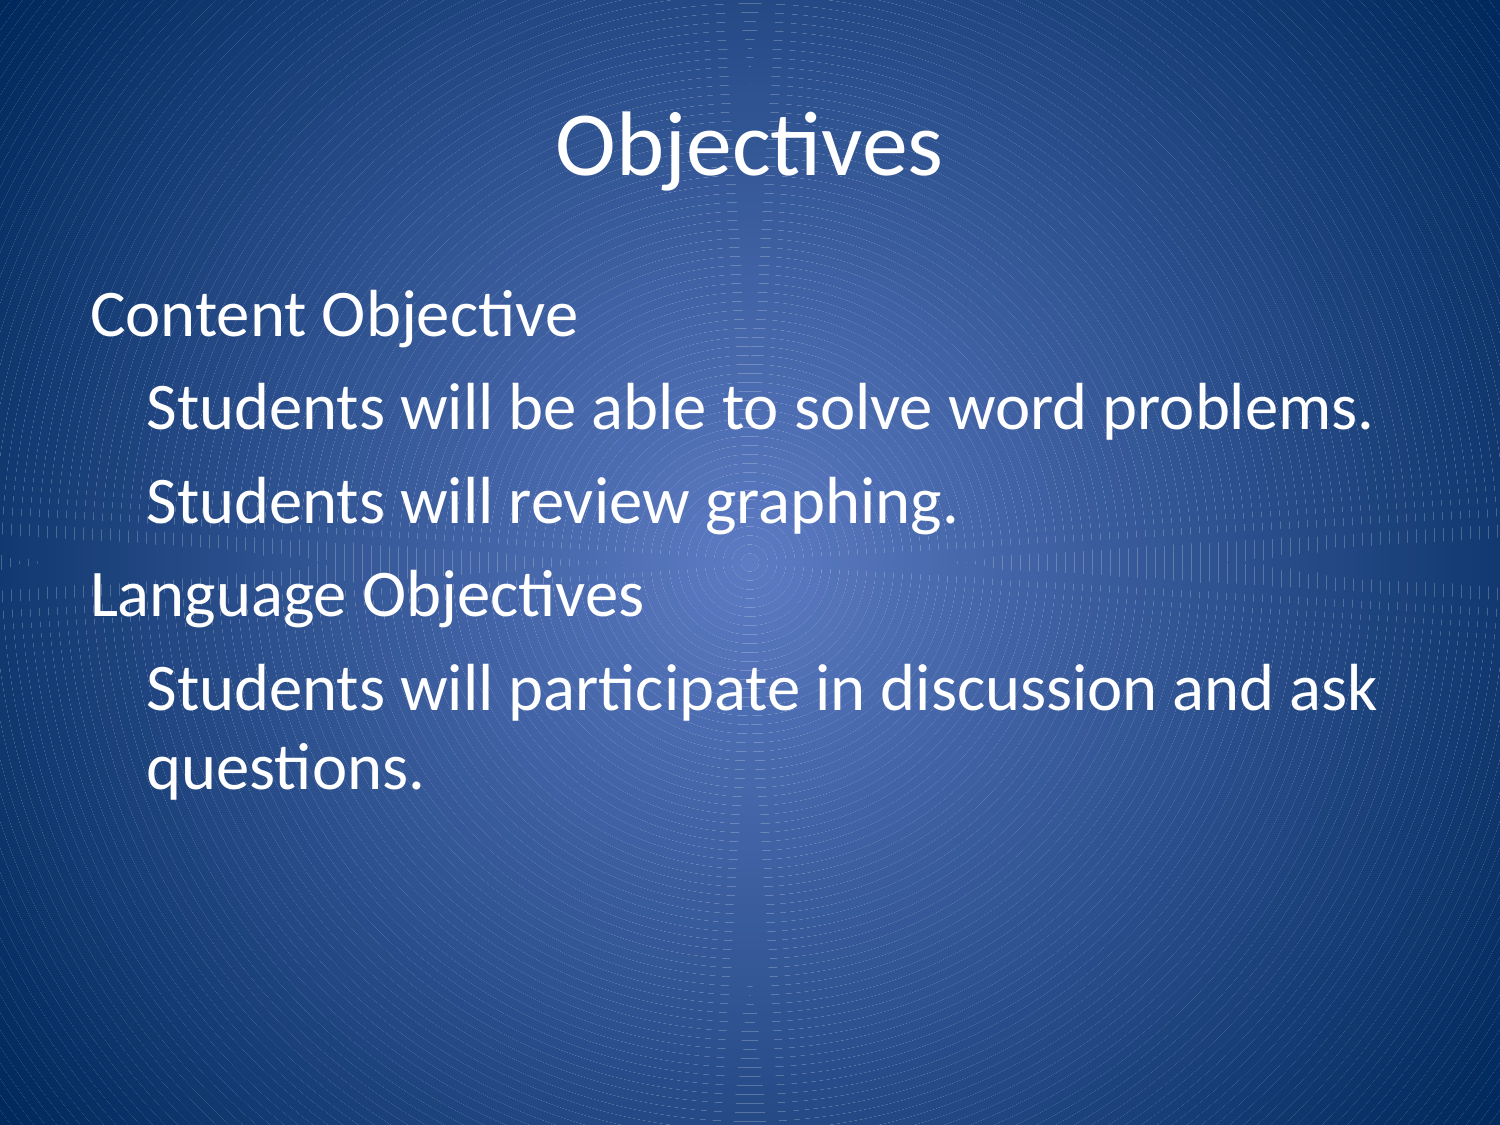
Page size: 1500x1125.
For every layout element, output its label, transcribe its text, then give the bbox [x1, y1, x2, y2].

list Content Objective Students will be able to solve word problems. Students will review graphing. Language Objectives Students will participate in discussion and ask questions. [75, 262, 1425, 1005]
title Objectives [75, 45, 1425, 233]
